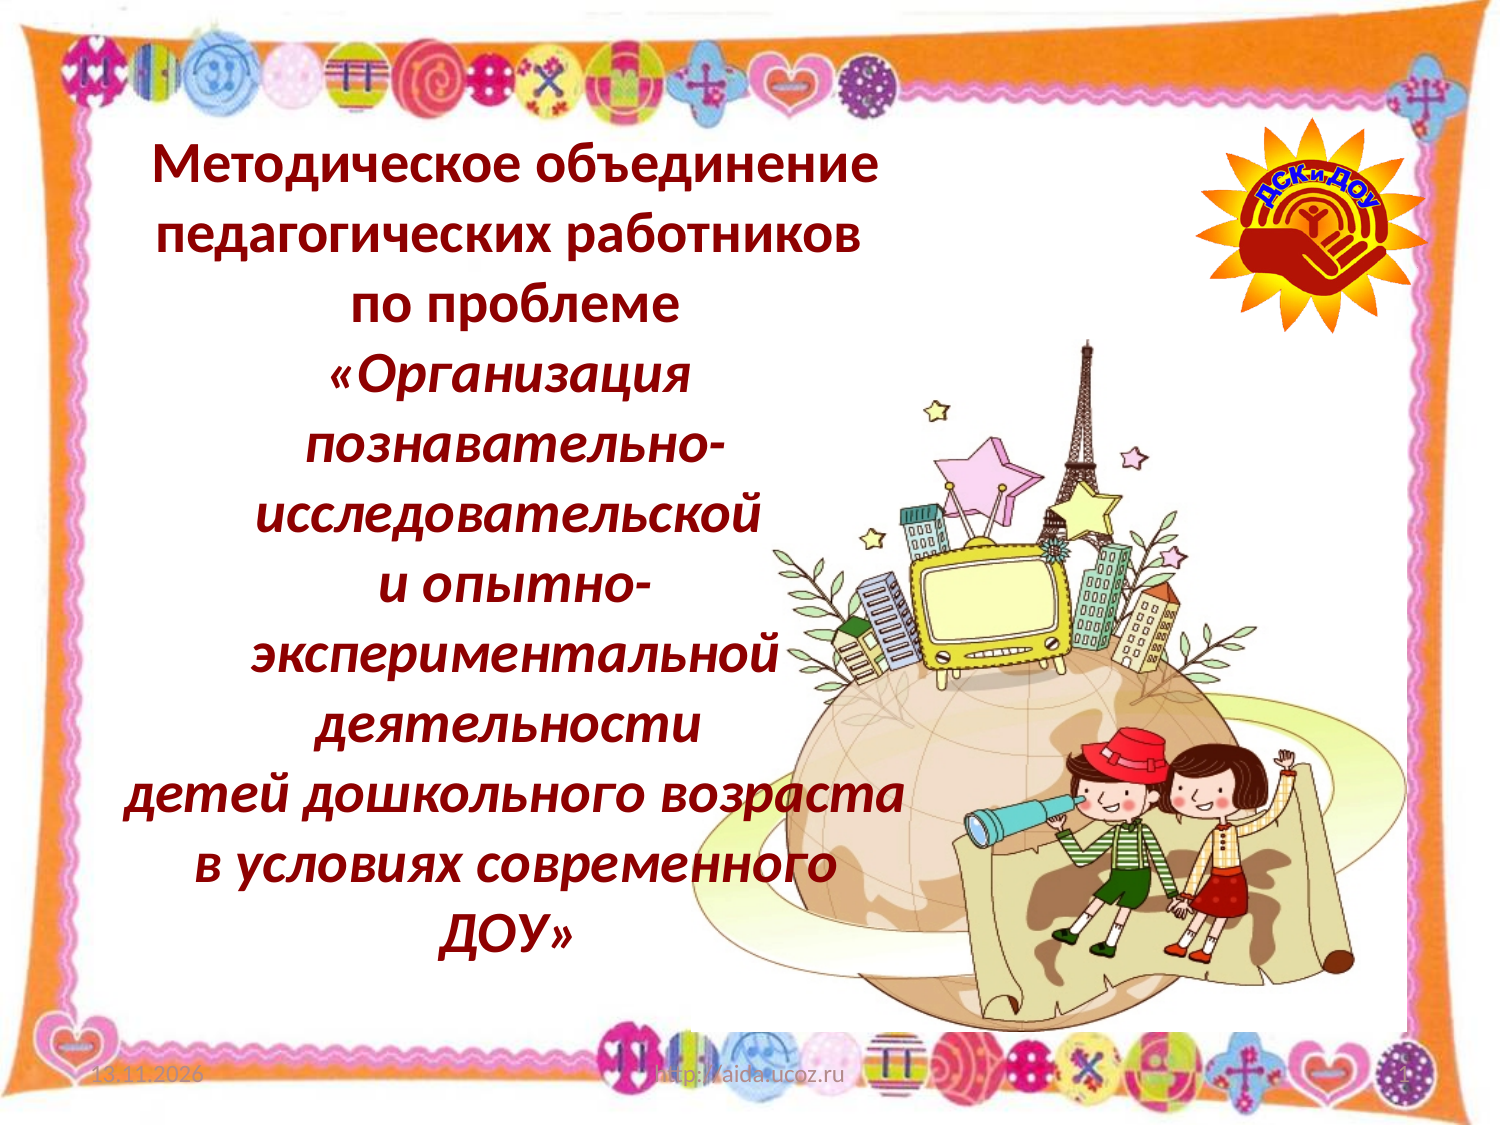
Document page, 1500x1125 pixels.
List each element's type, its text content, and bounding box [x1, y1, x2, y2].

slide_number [75, 1042, 425, 1103]
text_box Методическое объединение педагогических работников по проблеме «Организация познавательно-исследовательской и опытно-экспериментальной деятельности детей дошкольного возраста в условиях современного ДОУ» [105, 117, 926, 879]
footer http://aida.ucoz.ru [512, 1042, 988, 1103]
picture [0, 0, 1500, 1125]
slide_number 1 [1074, 1042, 1425, 1103]
